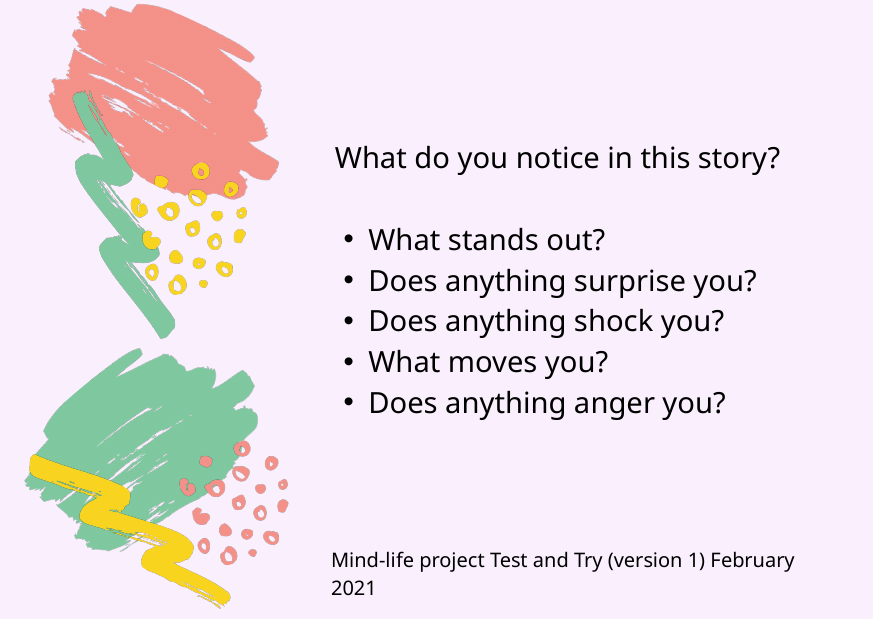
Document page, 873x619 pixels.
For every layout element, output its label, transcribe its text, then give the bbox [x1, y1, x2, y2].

text_box Mind-life project Test and Try (version 1) February 2021 [331, 543, 812, 600]
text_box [0, 0, 319, 619]
text_box What do you notice in this story? What stands out? Does anything surprise you? Does anything shock you? What moves you? Does anything anger you? [323, 133, 812, 460]
